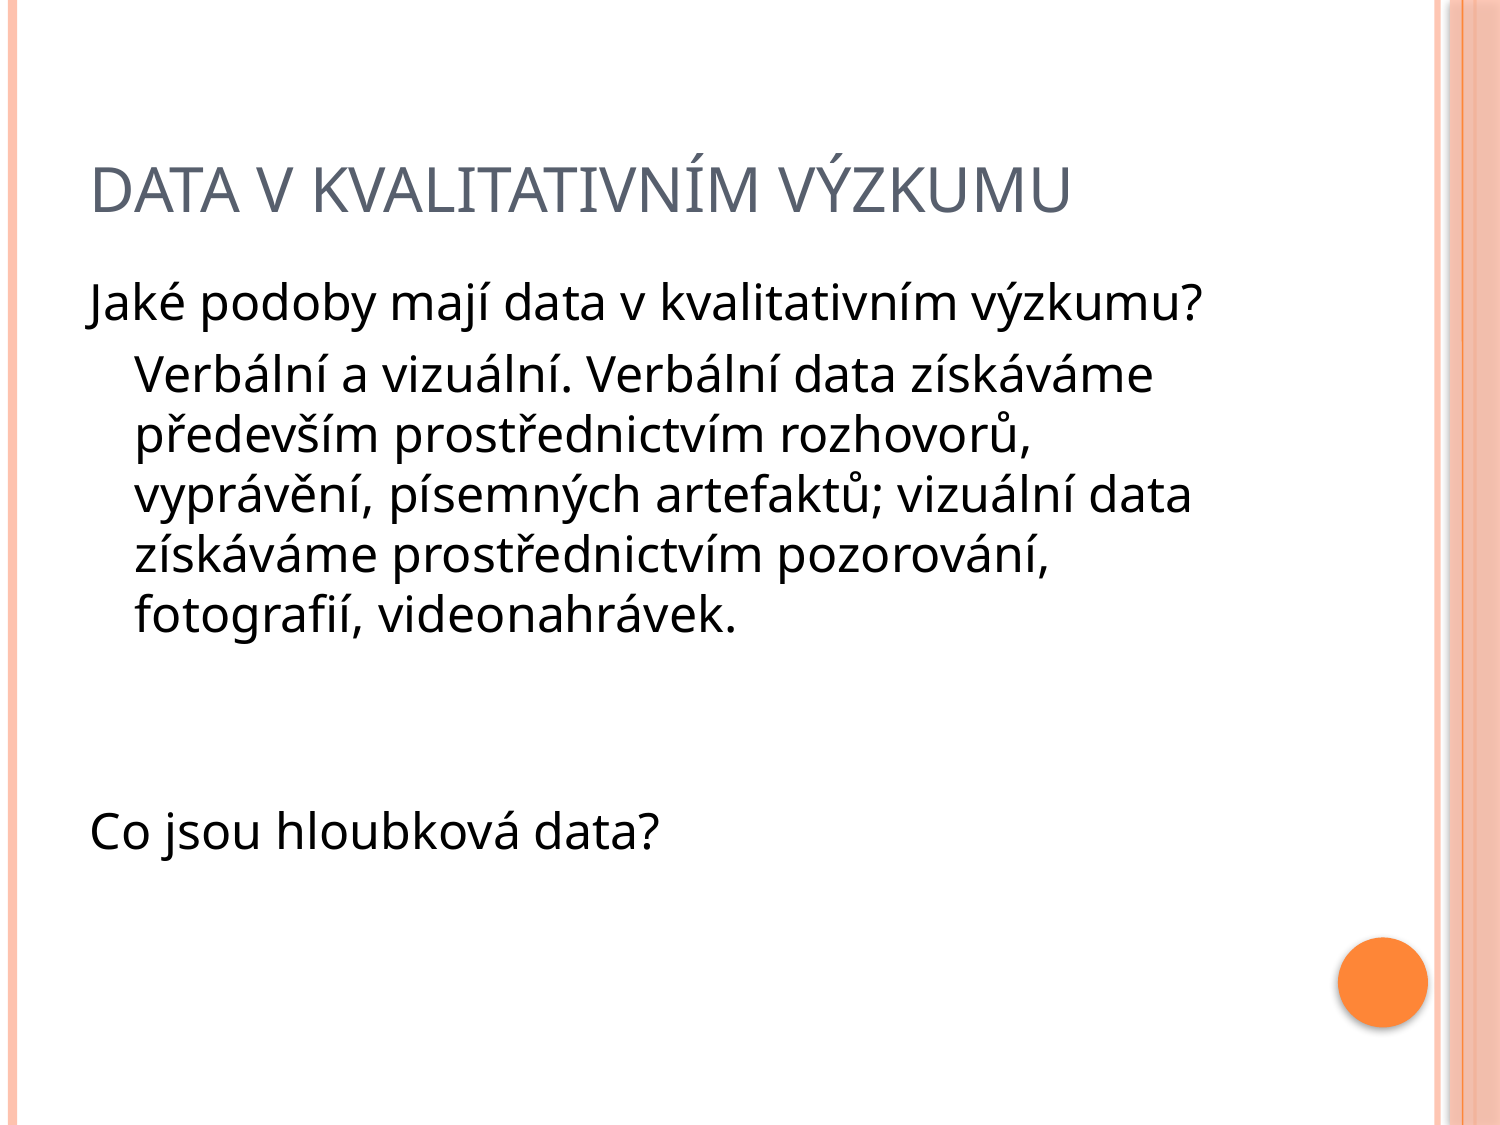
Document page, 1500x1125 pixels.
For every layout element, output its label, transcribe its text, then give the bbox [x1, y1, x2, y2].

list Jaké podoby mají data v kvalitativním výzkumu? Verbální a vizuální. Verbální data získáváme především prostřednictvím rozhovorů, vyprávění, písemných artefaktů; vizuální data získáváme prostřednictvím pozorování, fotografií, videonahrávek. Co jsou hloubková data? [75, 262, 1300, 1062]
title Data v kvalitativním výzkumu [75, 45, 1300, 233]
